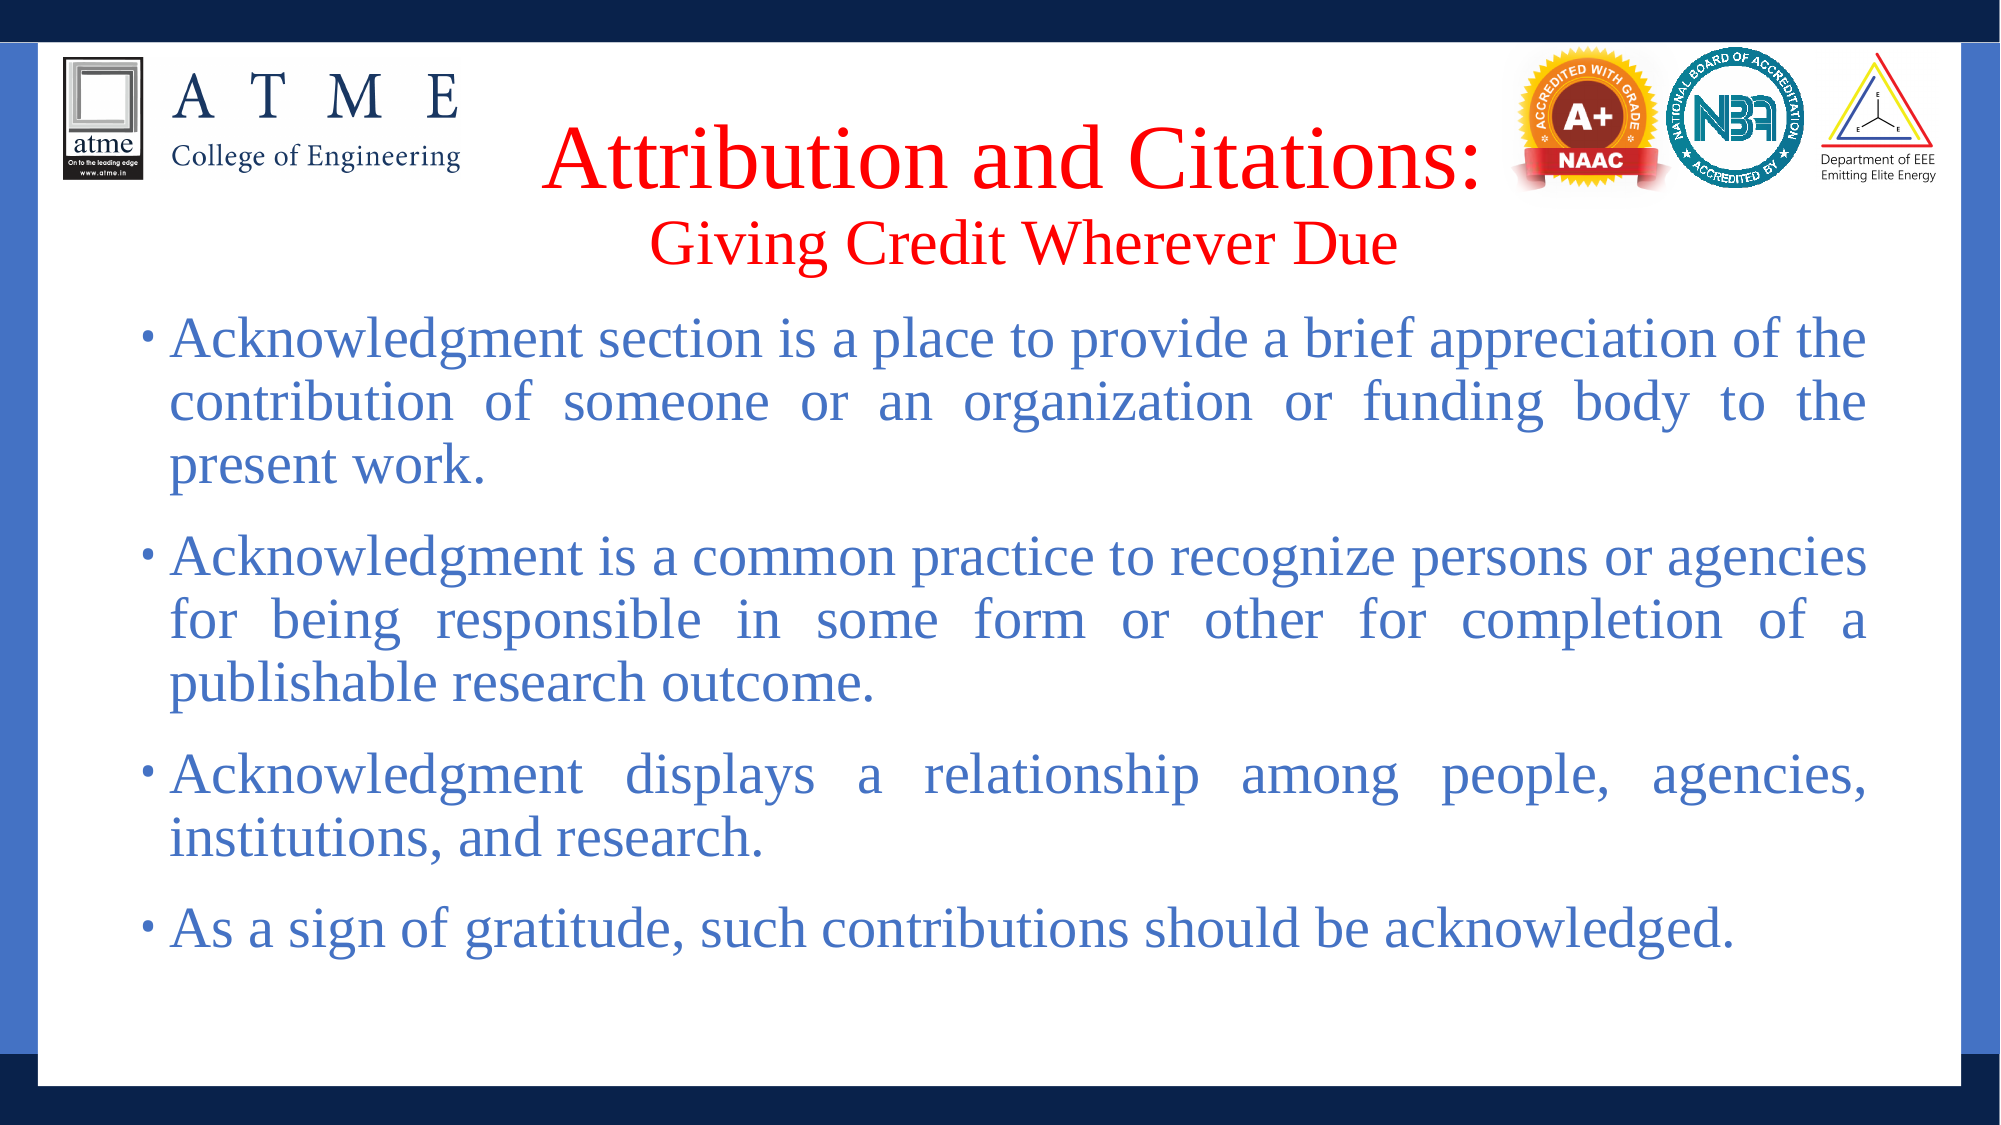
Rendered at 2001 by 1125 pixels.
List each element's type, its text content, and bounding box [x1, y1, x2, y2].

picture [63, 57, 461, 180]
picture [1666, 47, 1804, 188]
picture [0, 0, 2000, 43]
picture [1815, 49, 1939, 184]
list Acknowledgment section is a place to provide a brief appreciation of the contribution of someone or an organization or funding body to the present work. Acknowledgment is a common practice to recognize persons or agencies for being responsible in some form or other for completion of a publishable research outcome. Acknowledgment displays a relationship among people, agencies, institutions, and research. As a sign of gratitude, such contributions should be acknowledged. [116, 299, 1884, 1025]
picture [0, 1054, 2000, 1125]
title Attribution and Citations: Giving Credit Wherever Due [350, 99, 1700, 288]
picture [1531, 60, 1651, 99]
